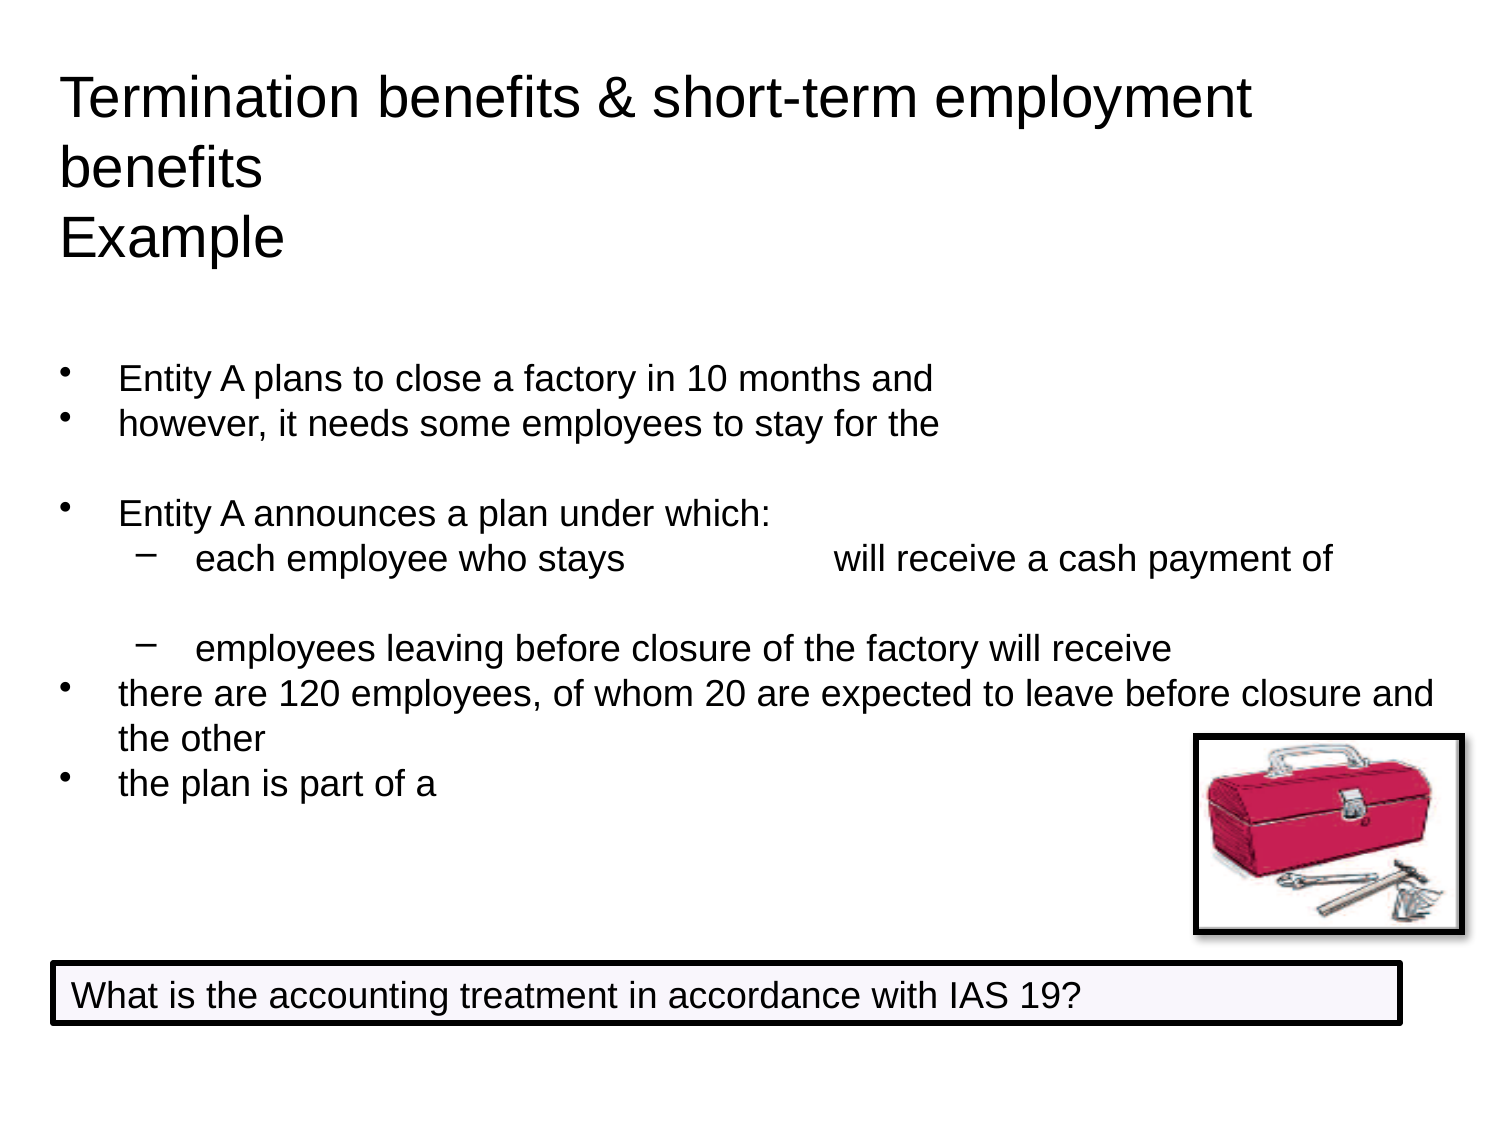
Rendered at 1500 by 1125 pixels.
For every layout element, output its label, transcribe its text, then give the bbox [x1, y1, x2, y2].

picture [1198, 739, 1459, 929]
title Termination benefits & short-term employment benefits Example [58, 58, 1442, 296]
list Entity A plans to close a factory in 10 months and lay off all the employees however, it needs some employees to stay for the 10 months to fulfil open orders Entity A announces a plan under which: each employee who stays 10 months will receive a cash payment of CU30,000 employees leaving before closure of the factory will receive CU10,000 there are 120 employees, of whom 20 are expected to leave before closure and the other 100 to stay for the 10 months the plan is part of a restructuring accounted for under IAS 37 [58, 354, 1442, 1044]
text_box What is the accounting treatment in accordance with IAS 19? [53, 963, 1400, 1024]
